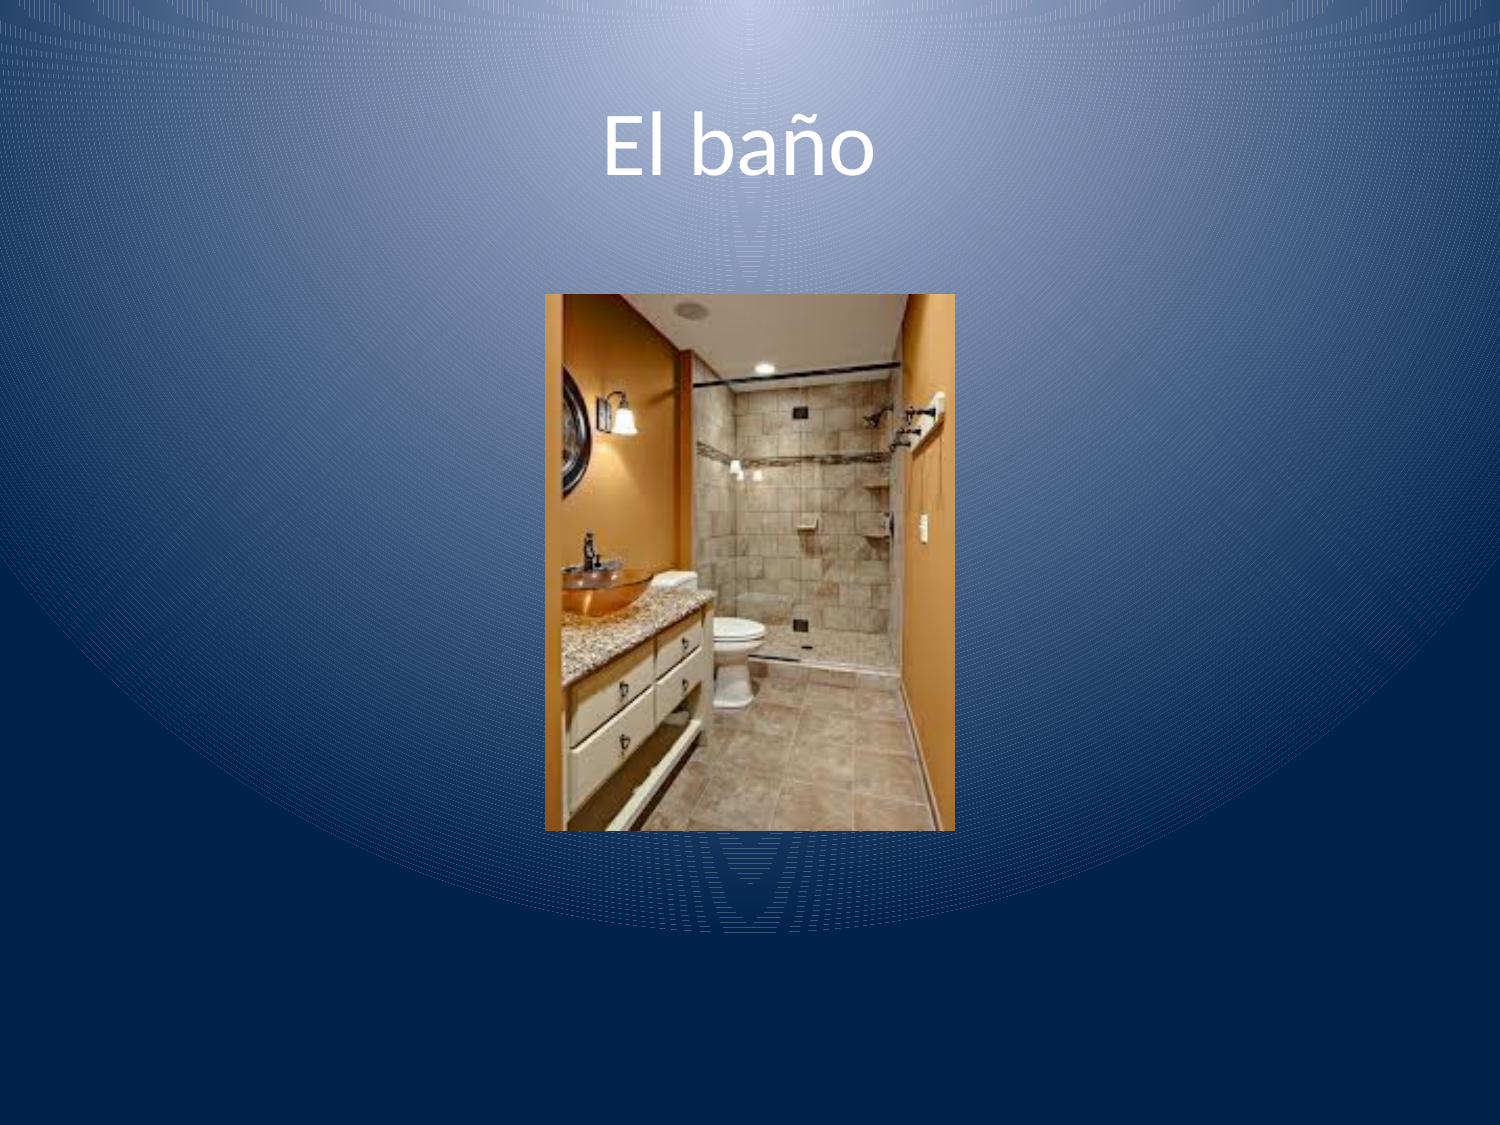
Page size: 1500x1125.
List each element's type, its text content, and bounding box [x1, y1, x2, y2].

picture [545, 294, 955, 831]
title El baño [75, 45, 1425, 233]
